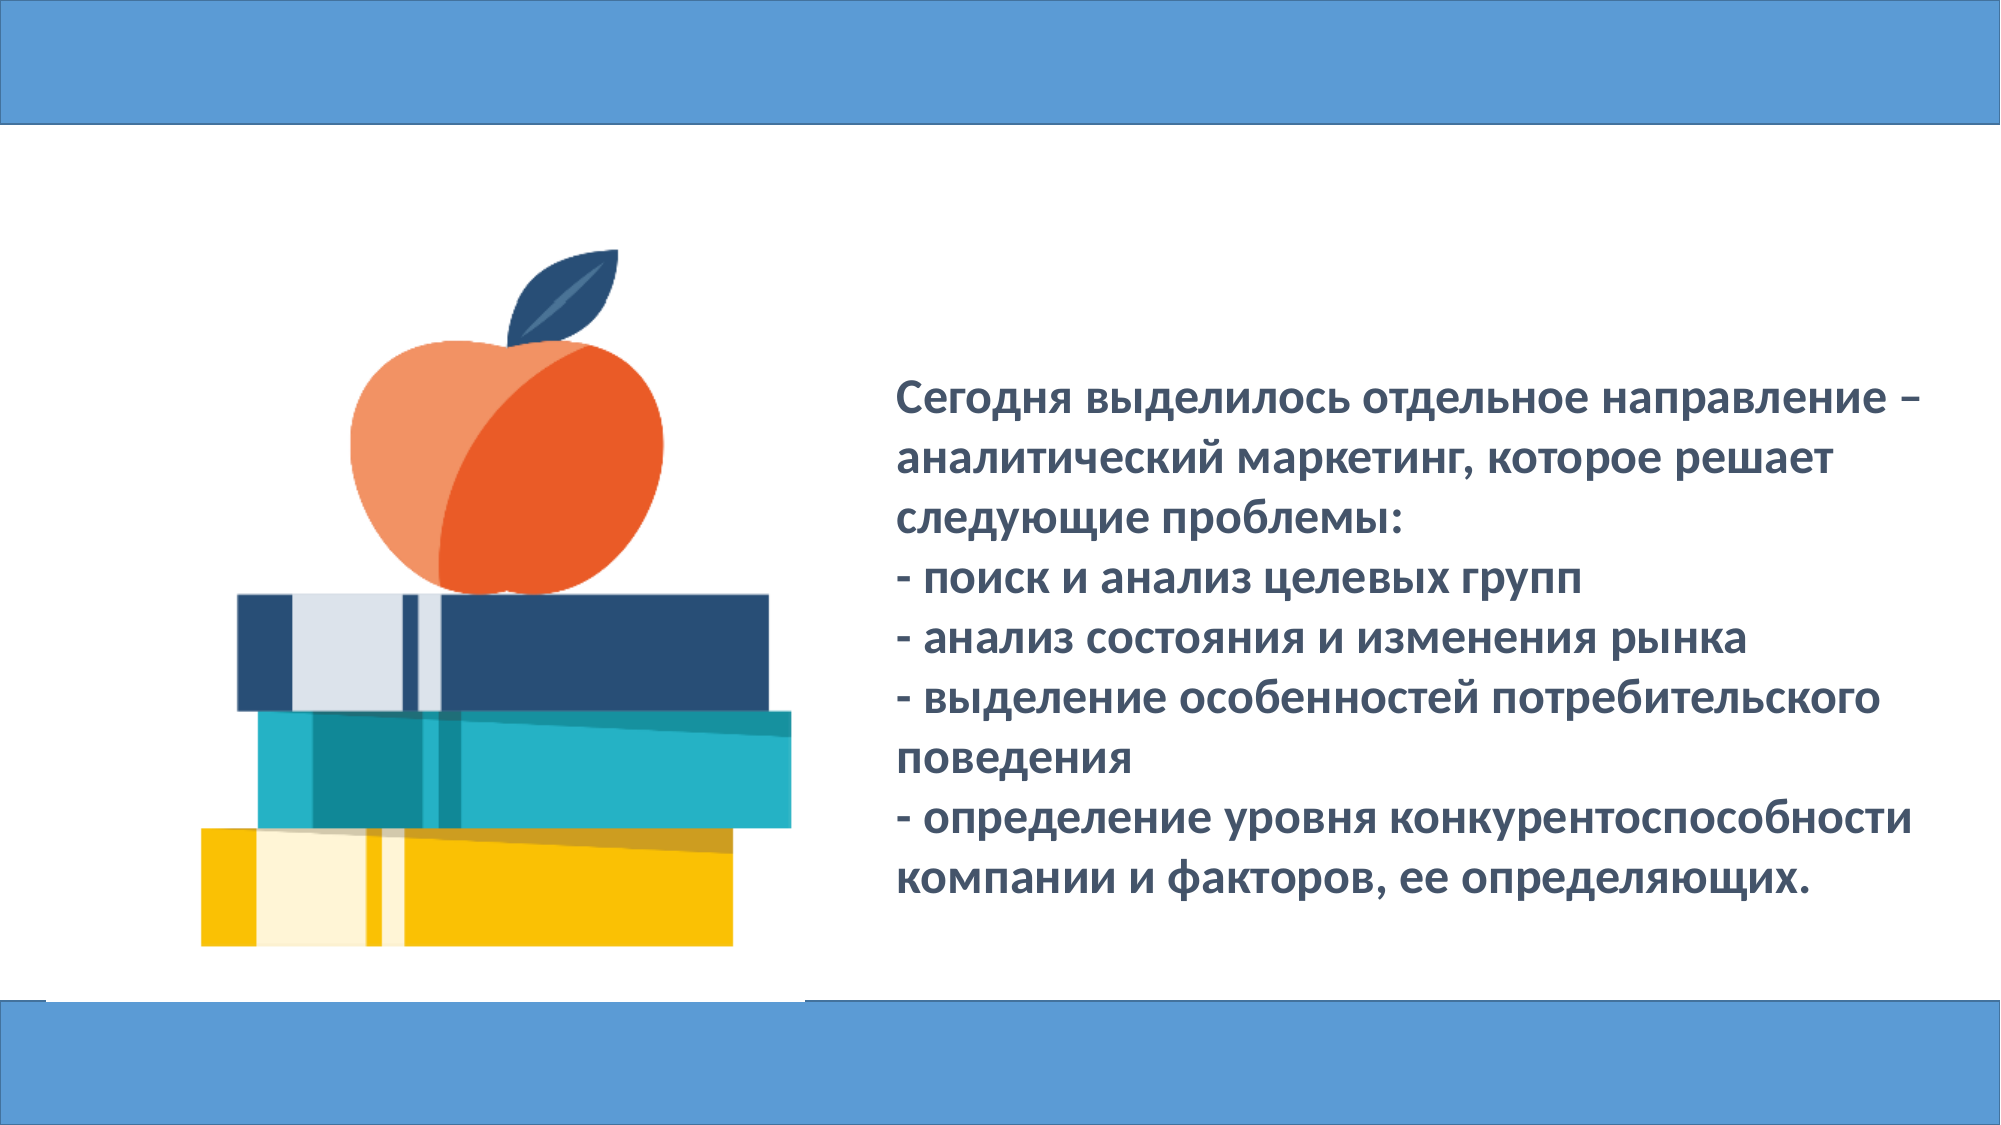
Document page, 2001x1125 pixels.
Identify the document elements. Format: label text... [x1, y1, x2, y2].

text_box Сегодня выделилось отдельное направление – аналитический маркетинг, которое решает следующие проблемы: - поиск и анализ целевых групп - анализ состояния и изменения рынка - выделение особенностей потребительского поведения - определение уровня конкурентоспособности компании и факторов, ее определяющих. [881, 356, 2000, 911]
text_box [0, 0, 2000, 125]
picture [46, 208, 805, 1002]
text_box [0, 1000, 2000, 1125]
